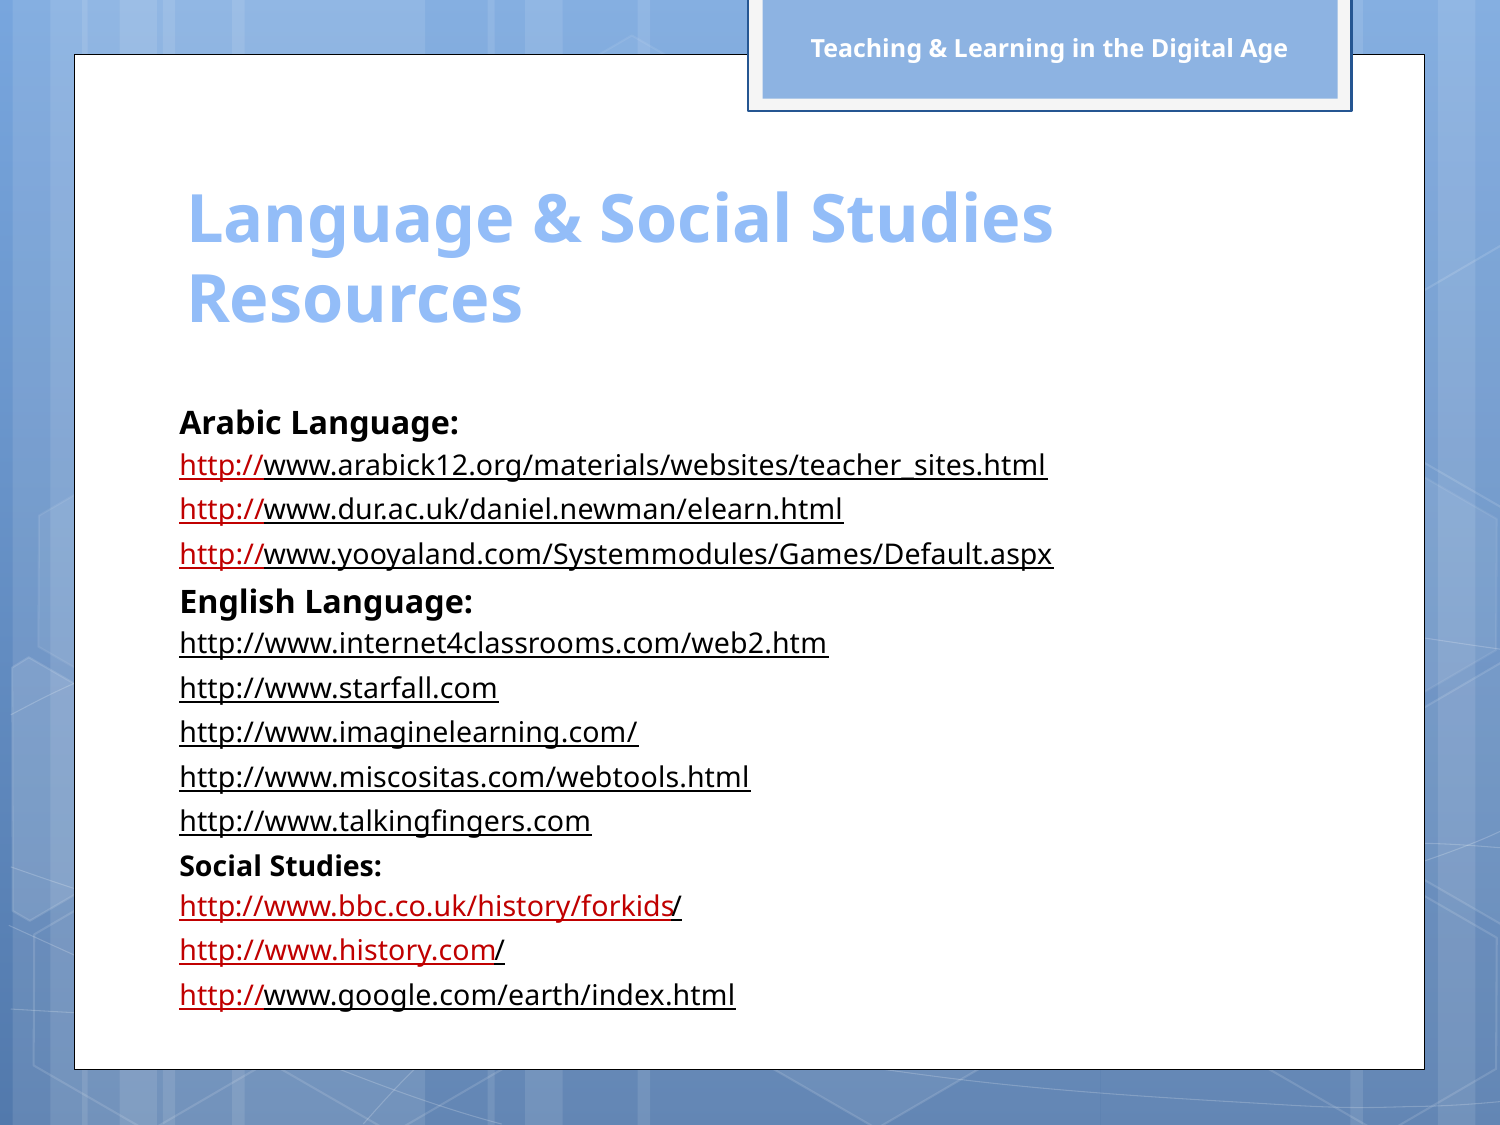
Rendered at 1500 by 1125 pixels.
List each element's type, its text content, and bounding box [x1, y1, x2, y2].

text_box Teaching & Learning in the Digital Age [787, 24, 1313, 70]
text_box Arabic Language: http://www.arabick12.org/materials/websites/teacher_sites.html http://www.dur.ac.uk/daniel.newman/elearn.html http://www.yooyaland.com/Systemmodules/Games/Default.aspx English Language: http://www.internet4classrooms.com/web2.htm http://www.starfall.com http://www.imaginelearning.com/ http://www.miscositas.com/webtools.html http://www.talkingfingers.com Social Studies: http://www.bbc.co.uk/history/forkids/ http://www.history.com/ http://www.google.com/earth/index.html [136, 349, 1364, 1026]
text_box Language & Social Studies Resources [171, 168, 1363, 263]
